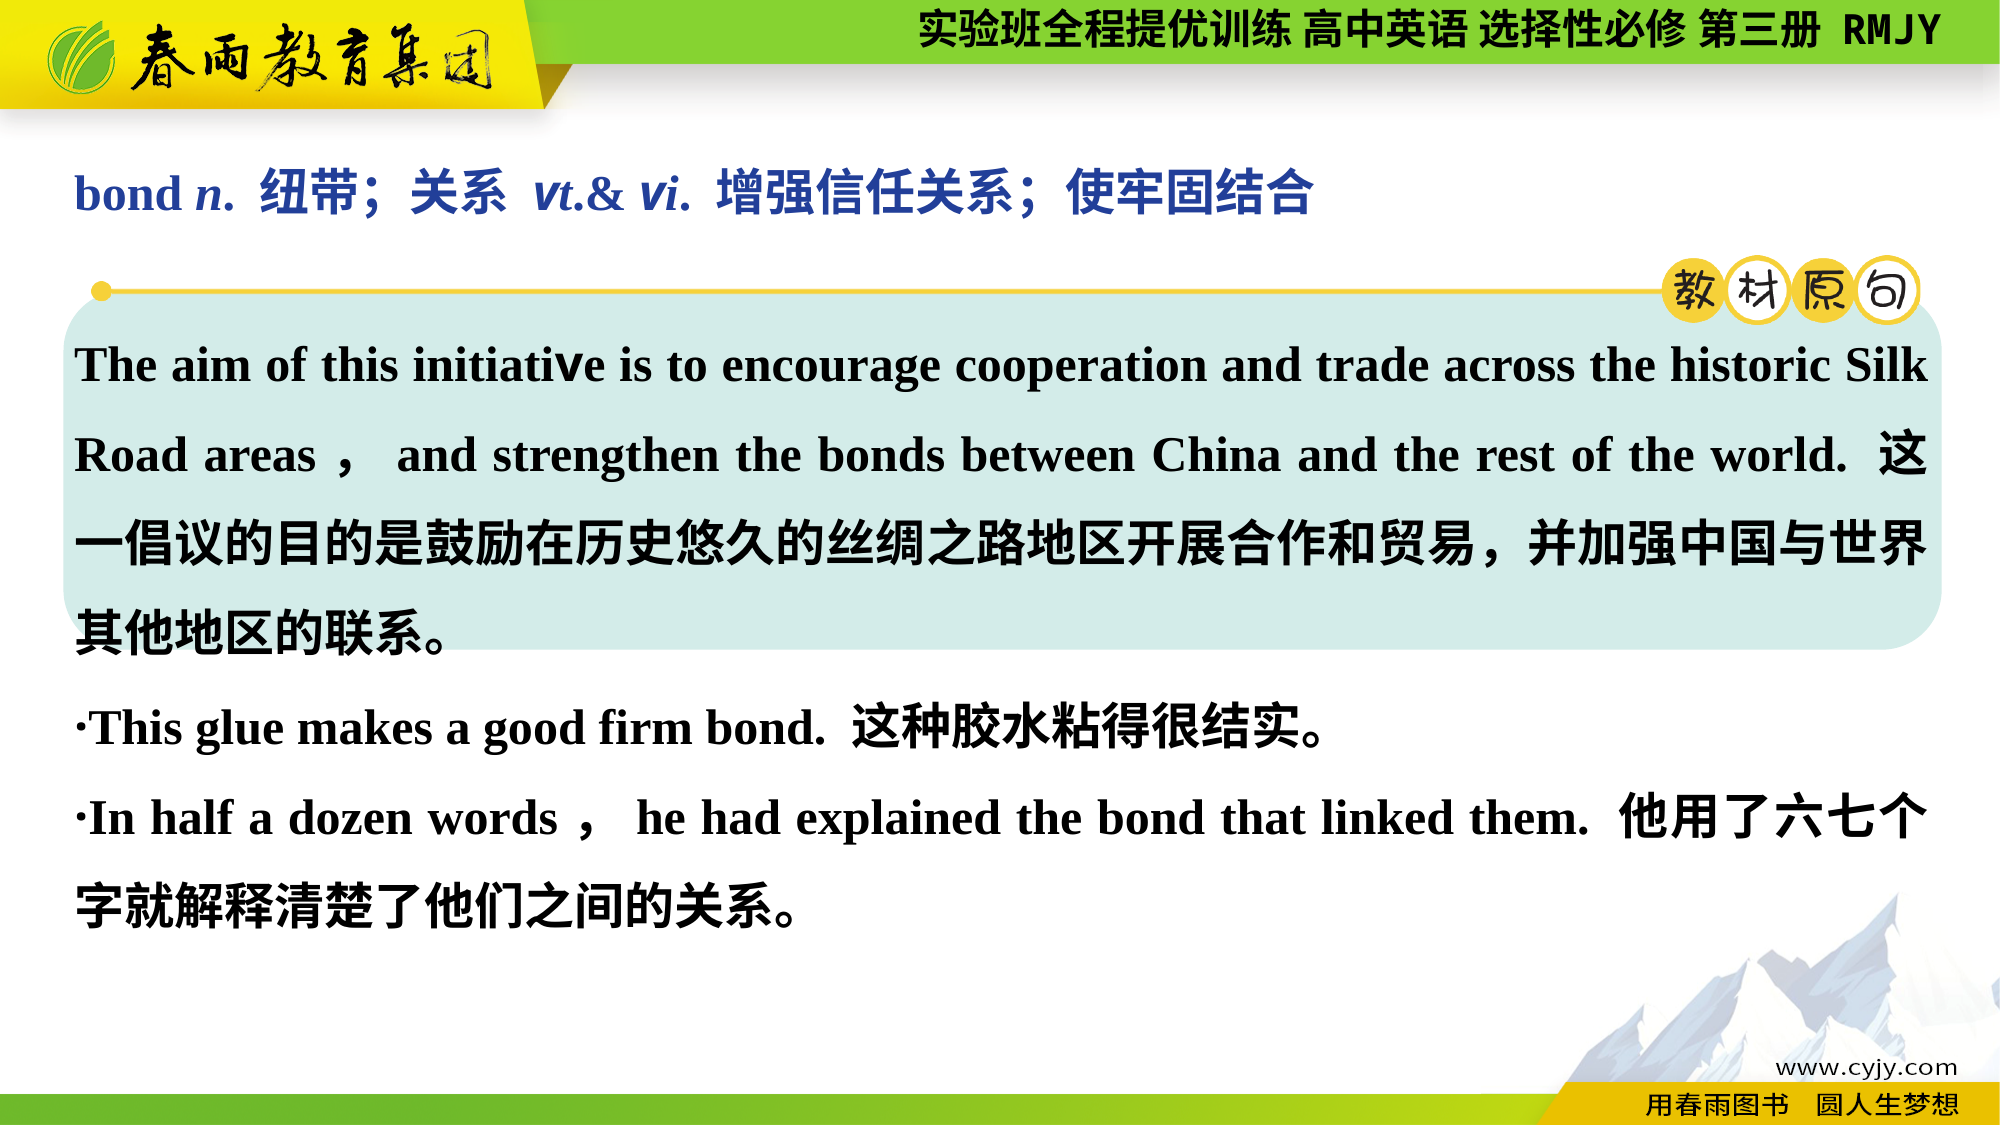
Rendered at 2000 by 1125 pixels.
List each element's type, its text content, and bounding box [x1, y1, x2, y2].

list bond n. 纽带；关系 vt.& vi. 增强信任关系；使牢固结合 [59, 122, 1944, 219]
text_box The aim of this initiative is to encourage cooperation and trade across the historic Silk Road areas，and strengthen the bonds between China and the rest of the world. 这一倡议的目的是鼓励在历史悠久的丝绸之路地区开展合作和贸易，并加强中国与世界其他地区的联系。 [59, 294, 1944, 656]
picture [0, 0, 2000, 1125]
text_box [90, 255, 1921, 354]
text_box ·This glue makes a good firm bond. 这种胶水粘得很结实。 ·In half a dozen words，he had explained the bond that linked them. 他用了六七个字就解释清楚了他们之间的关系。 [59, 656, 1944, 942]
